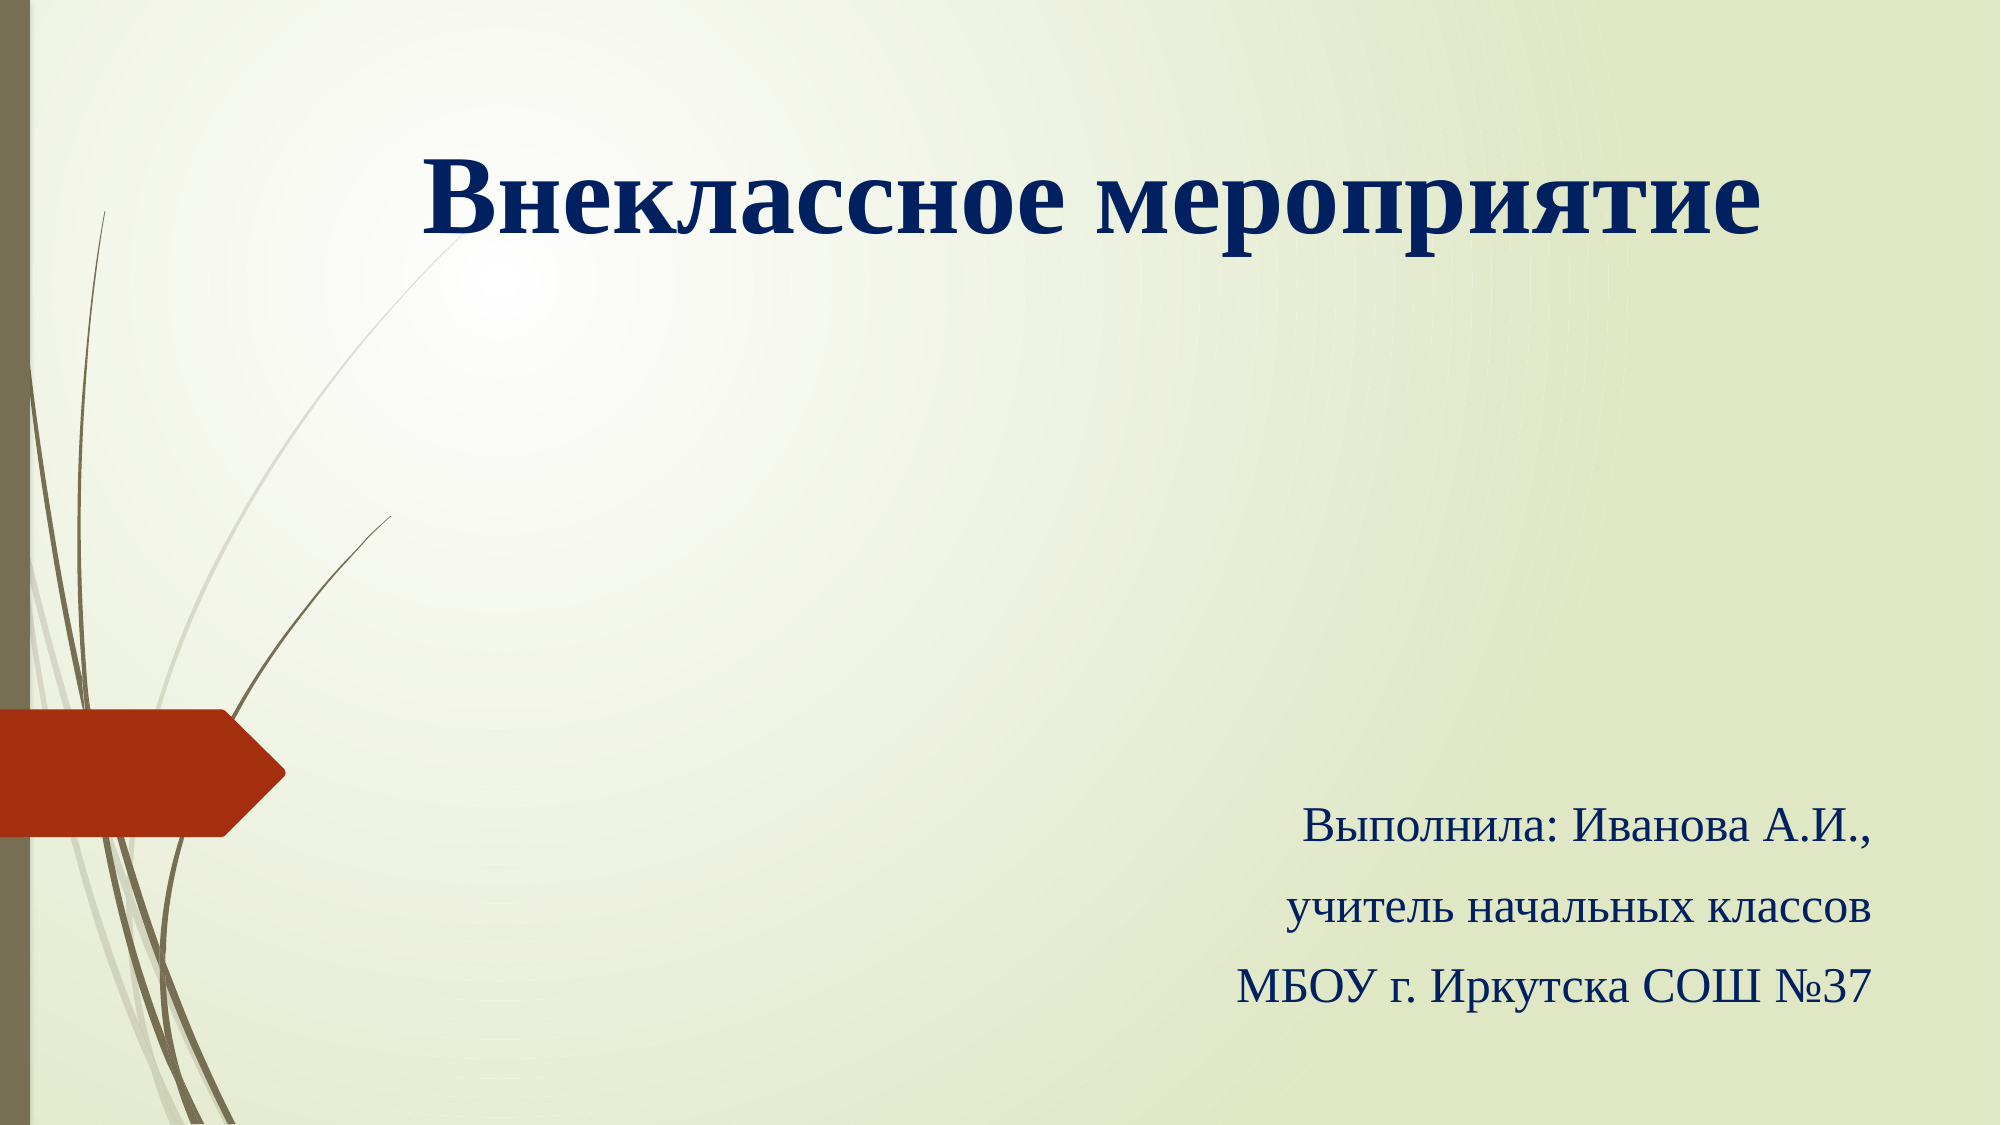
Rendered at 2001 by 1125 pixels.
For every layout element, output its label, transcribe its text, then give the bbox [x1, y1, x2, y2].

subtitle Выполнила: Иванова А.И., учитель начальных классов МБОУ г. Иркутска СОШ №37 [424, 783, 1888, 969]
title Внеклассное мероприятие [361, 78, 1825, 264]
